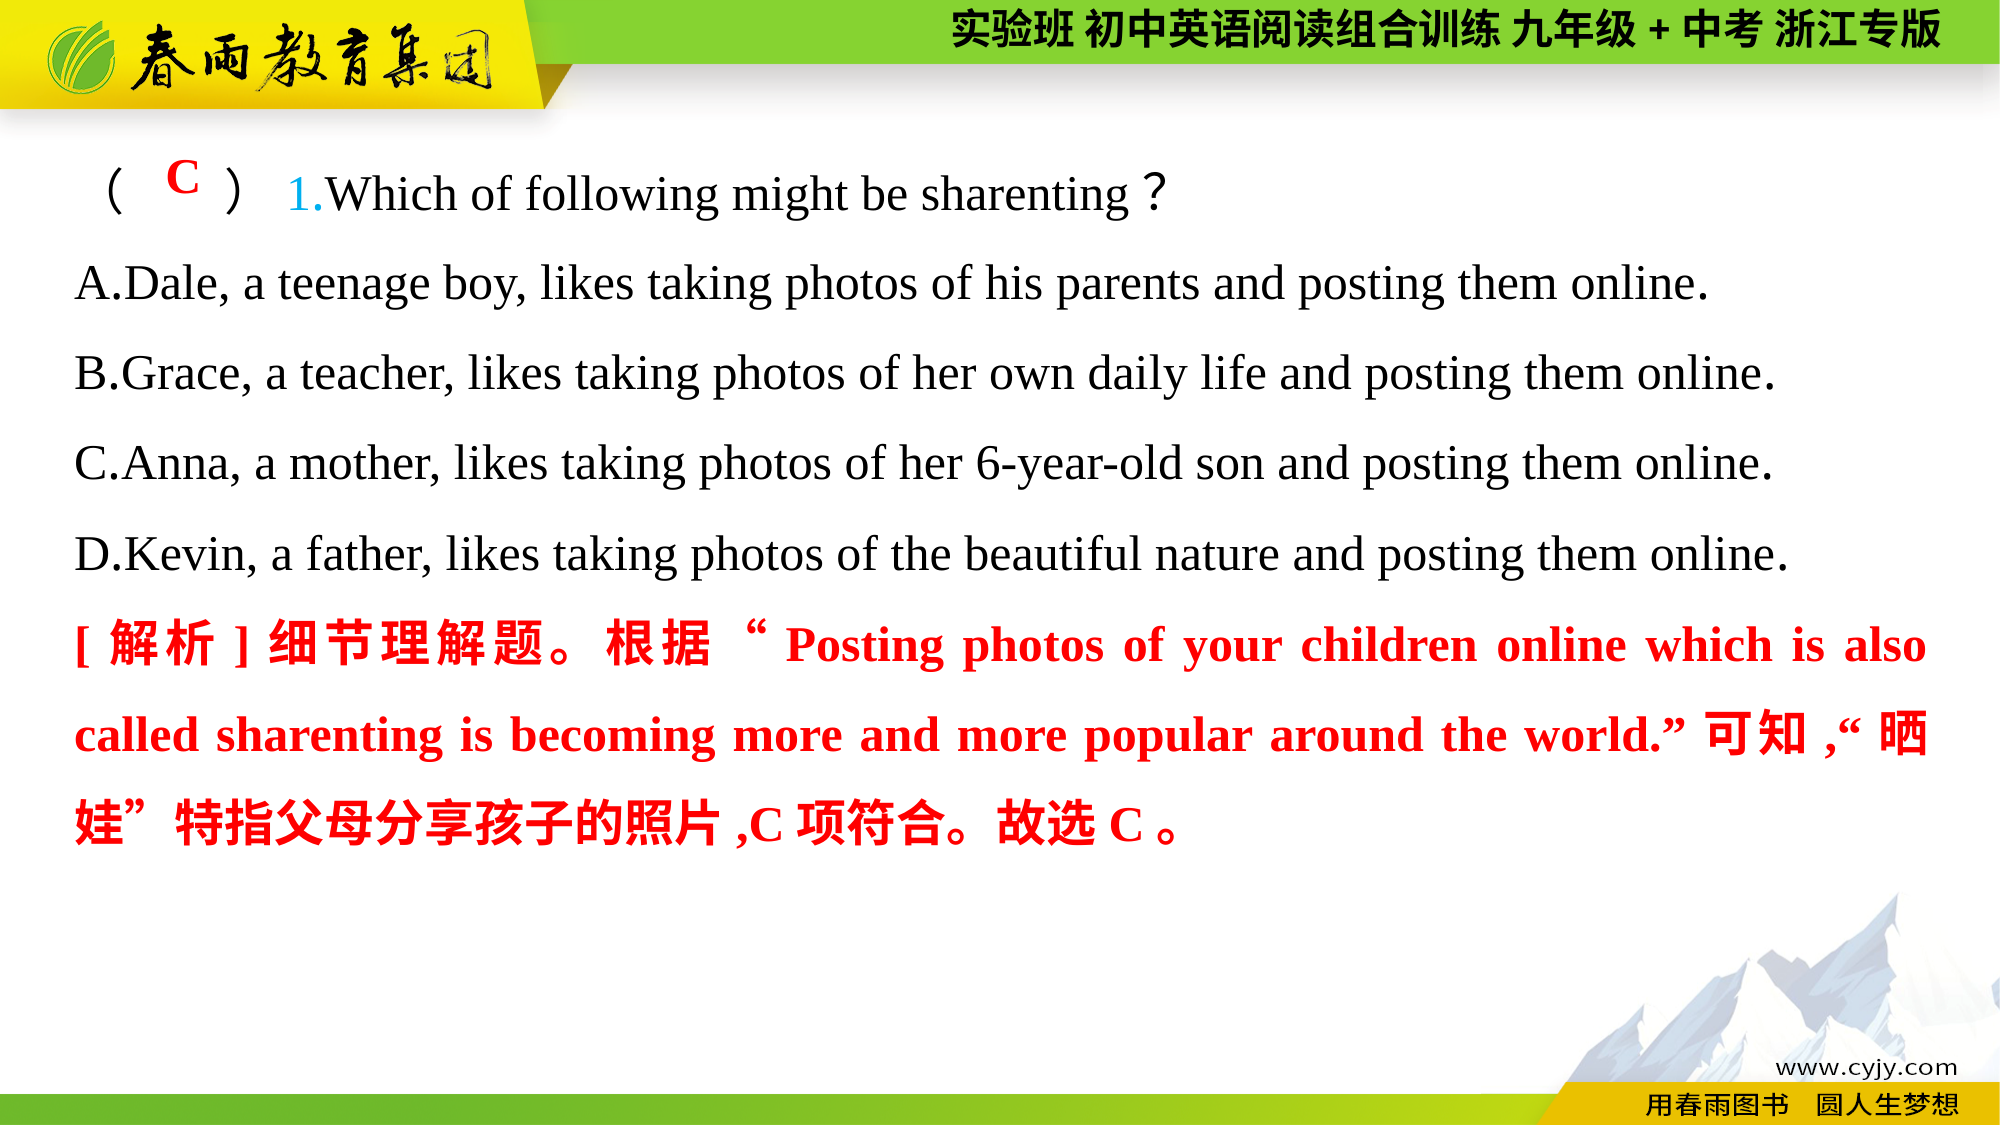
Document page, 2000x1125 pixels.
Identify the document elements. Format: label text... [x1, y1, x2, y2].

text_box C [138, 135, 217, 211]
text_box [解析]细节理解题。根据“Posting photos of your children online which is also called sharenting is becoming more and more popular around the world.”可知,“晒娃”特指父母分享孩子的照片,C项符合。故选C。 [59, 574, 1944, 860]
list （ ）1.Which of following might be sharenting？ A.Dale, a teenage boy, likes taking photos of his parents and posting them online. B.Grace, a teacher, likes taking photos of her own daily life and posting them online. C.Anna, a mother, likes taking photos of her 6-year-old son and posting them online. D.Kevin, a father, likes taking photos of the beautiful nature and posting them online. [59, 122, 1944, 574]
picture [0, 0, 2000, 1125]
